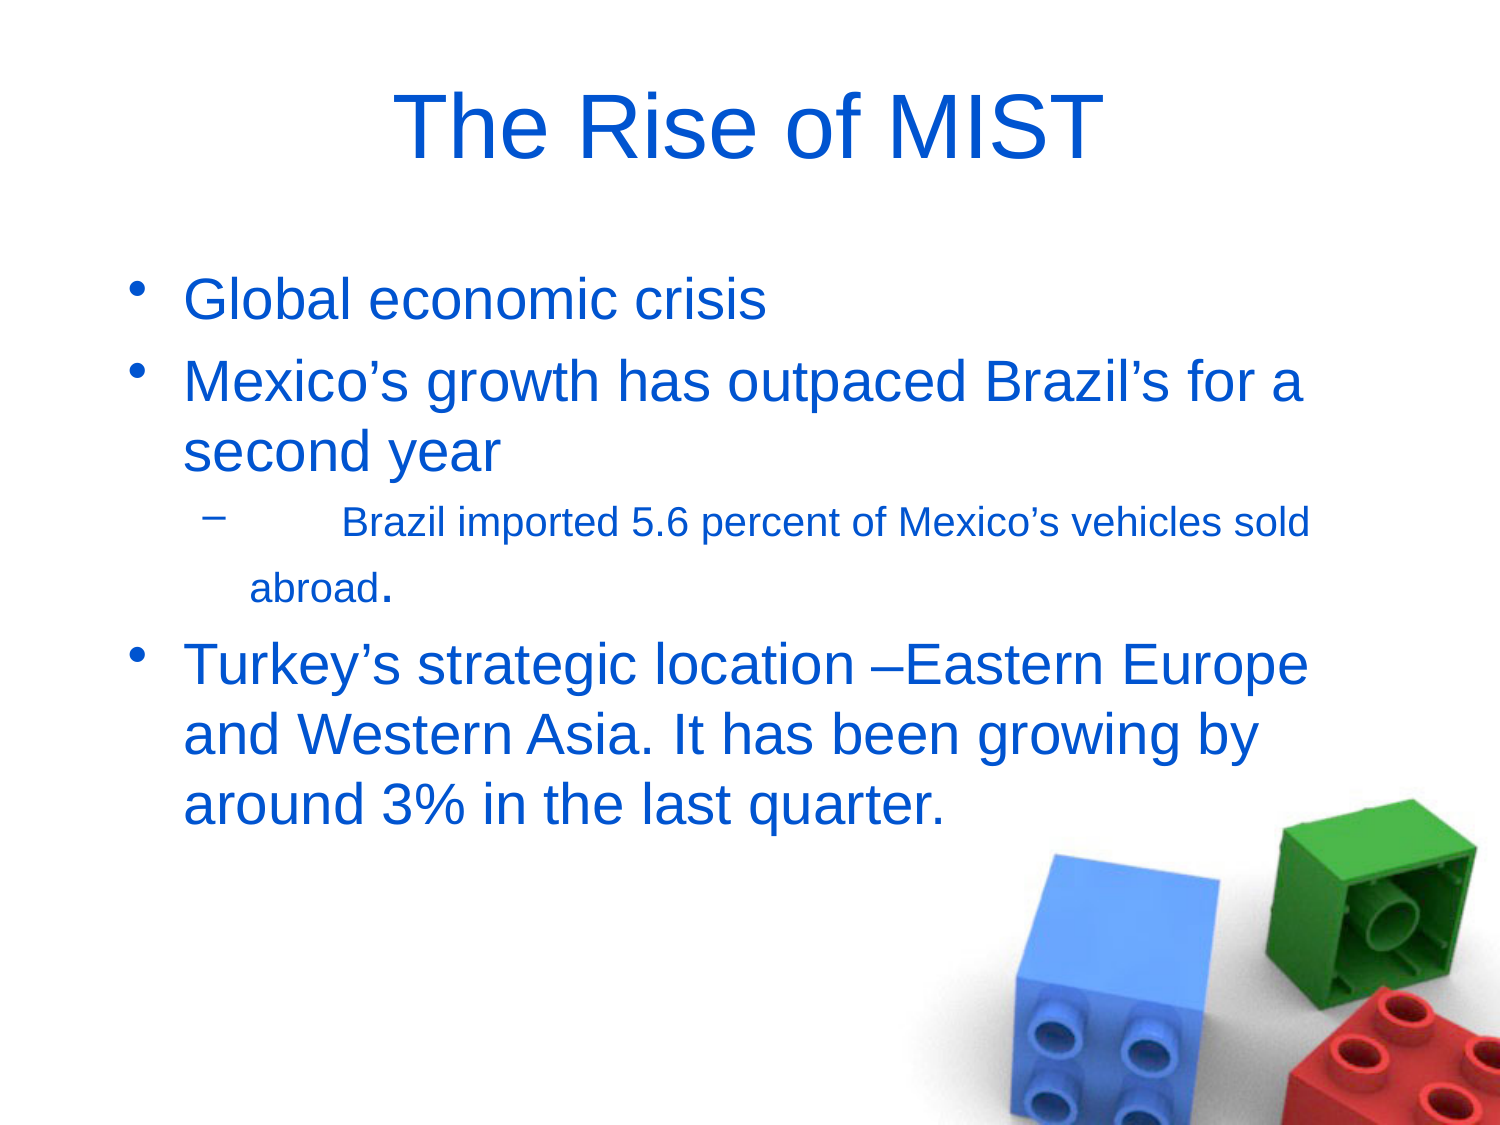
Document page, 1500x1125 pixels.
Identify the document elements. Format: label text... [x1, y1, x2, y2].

title The Rise of MIST [112, 28, 1388, 217]
picture [249, 187, 1500, 1125]
list Global economic crisis Mexico’s growth has outpaced Brazil’s for a second year Brazil imported 5.6 percent of Mexico’s vehicles sold abroad. Turkey’s strategic location –Eastern Europe and Western Asia. It has been growing by around 3% in the last quarter. [112, 253, 1388, 994]
